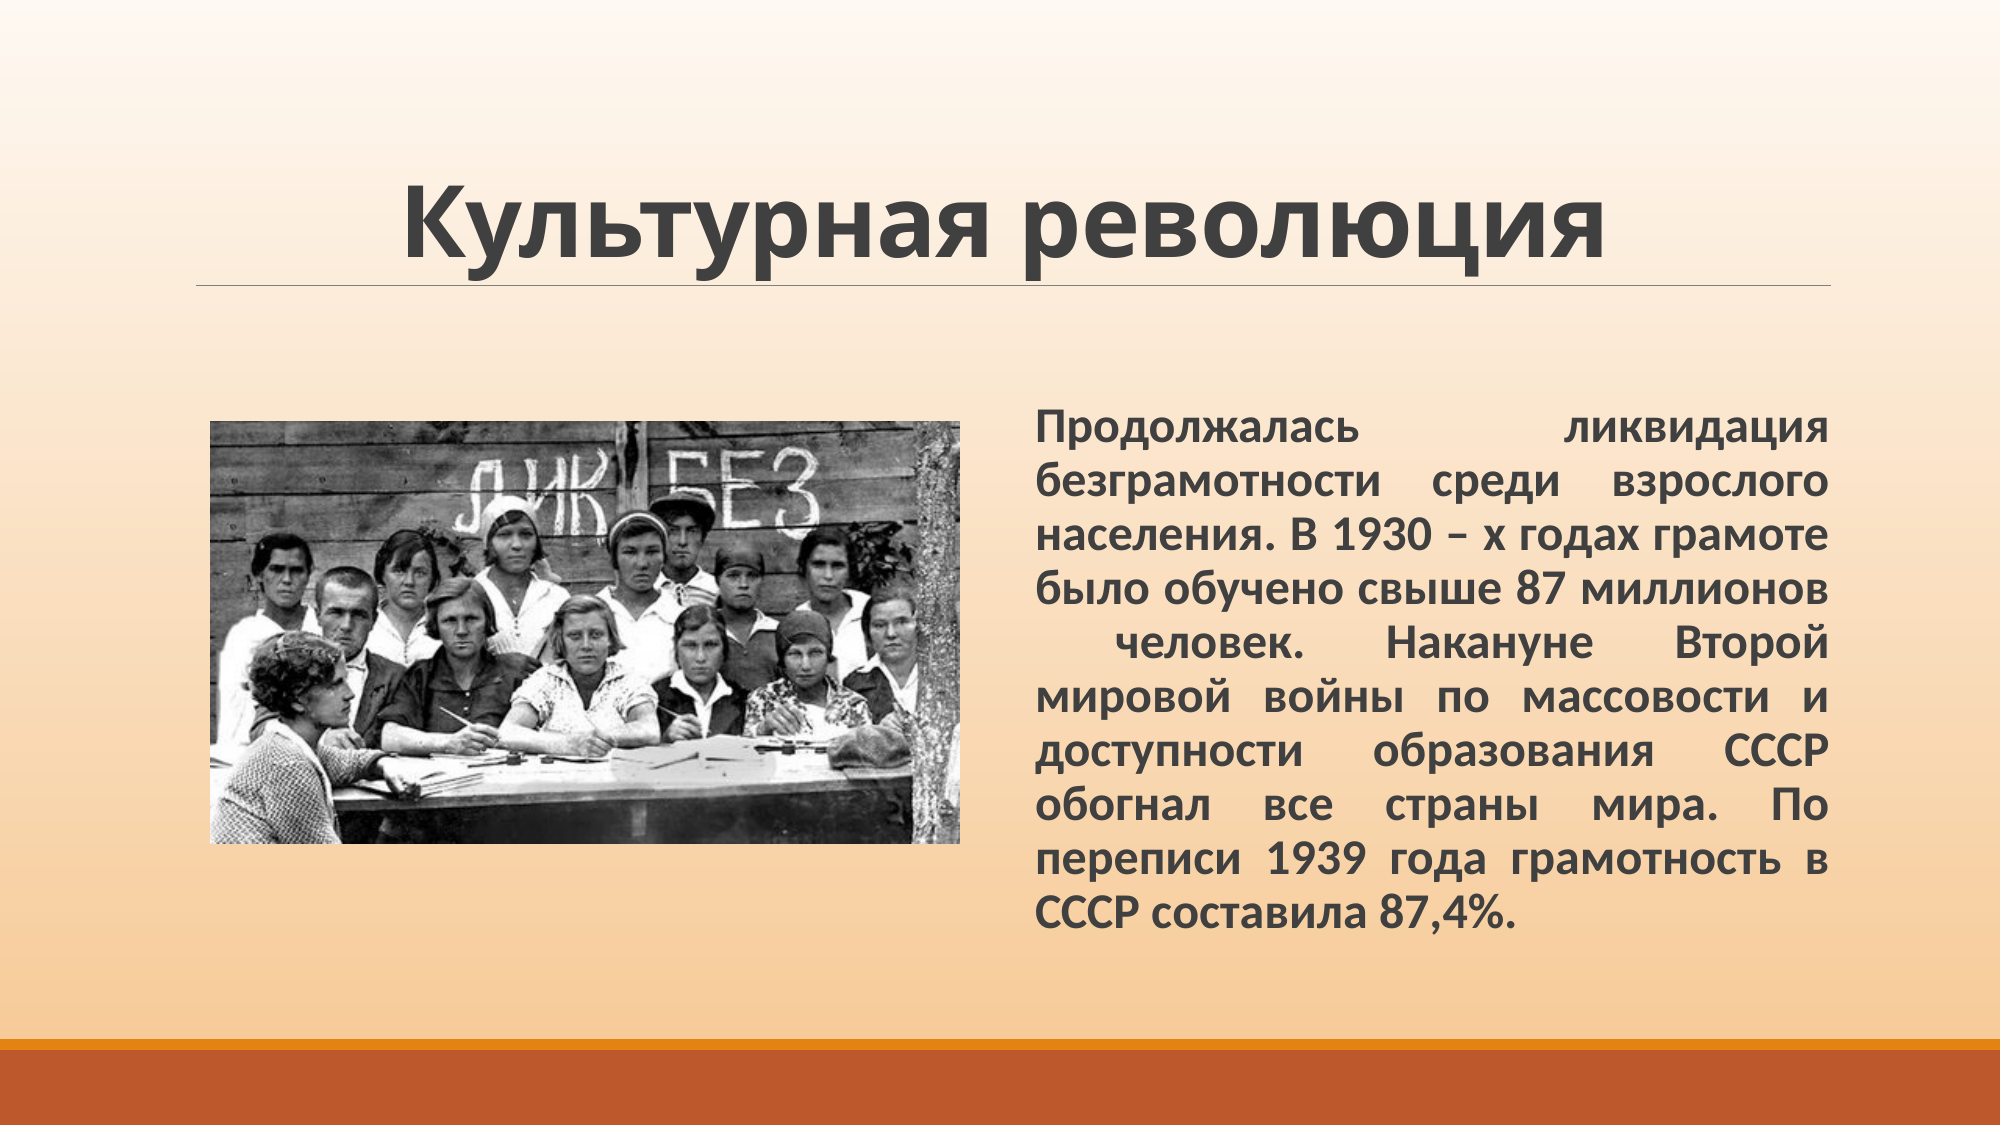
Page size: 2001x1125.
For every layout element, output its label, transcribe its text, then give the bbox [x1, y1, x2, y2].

title Культурная революция [180, 47, 1830, 285]
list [209, 421, 961, 845]
list Продолжалась ликвидация безграмотности среди взрослого населения. В 1930 – х годах грамоте было обучено свыше 87 миллионов человек. Накануне Второй мировой войны по массовости и доступности образования СССР обогнал все страны мира. По переписи 1939 года грамотность в СССР составила 87,4%. [1020, 302, 1830, 963]
